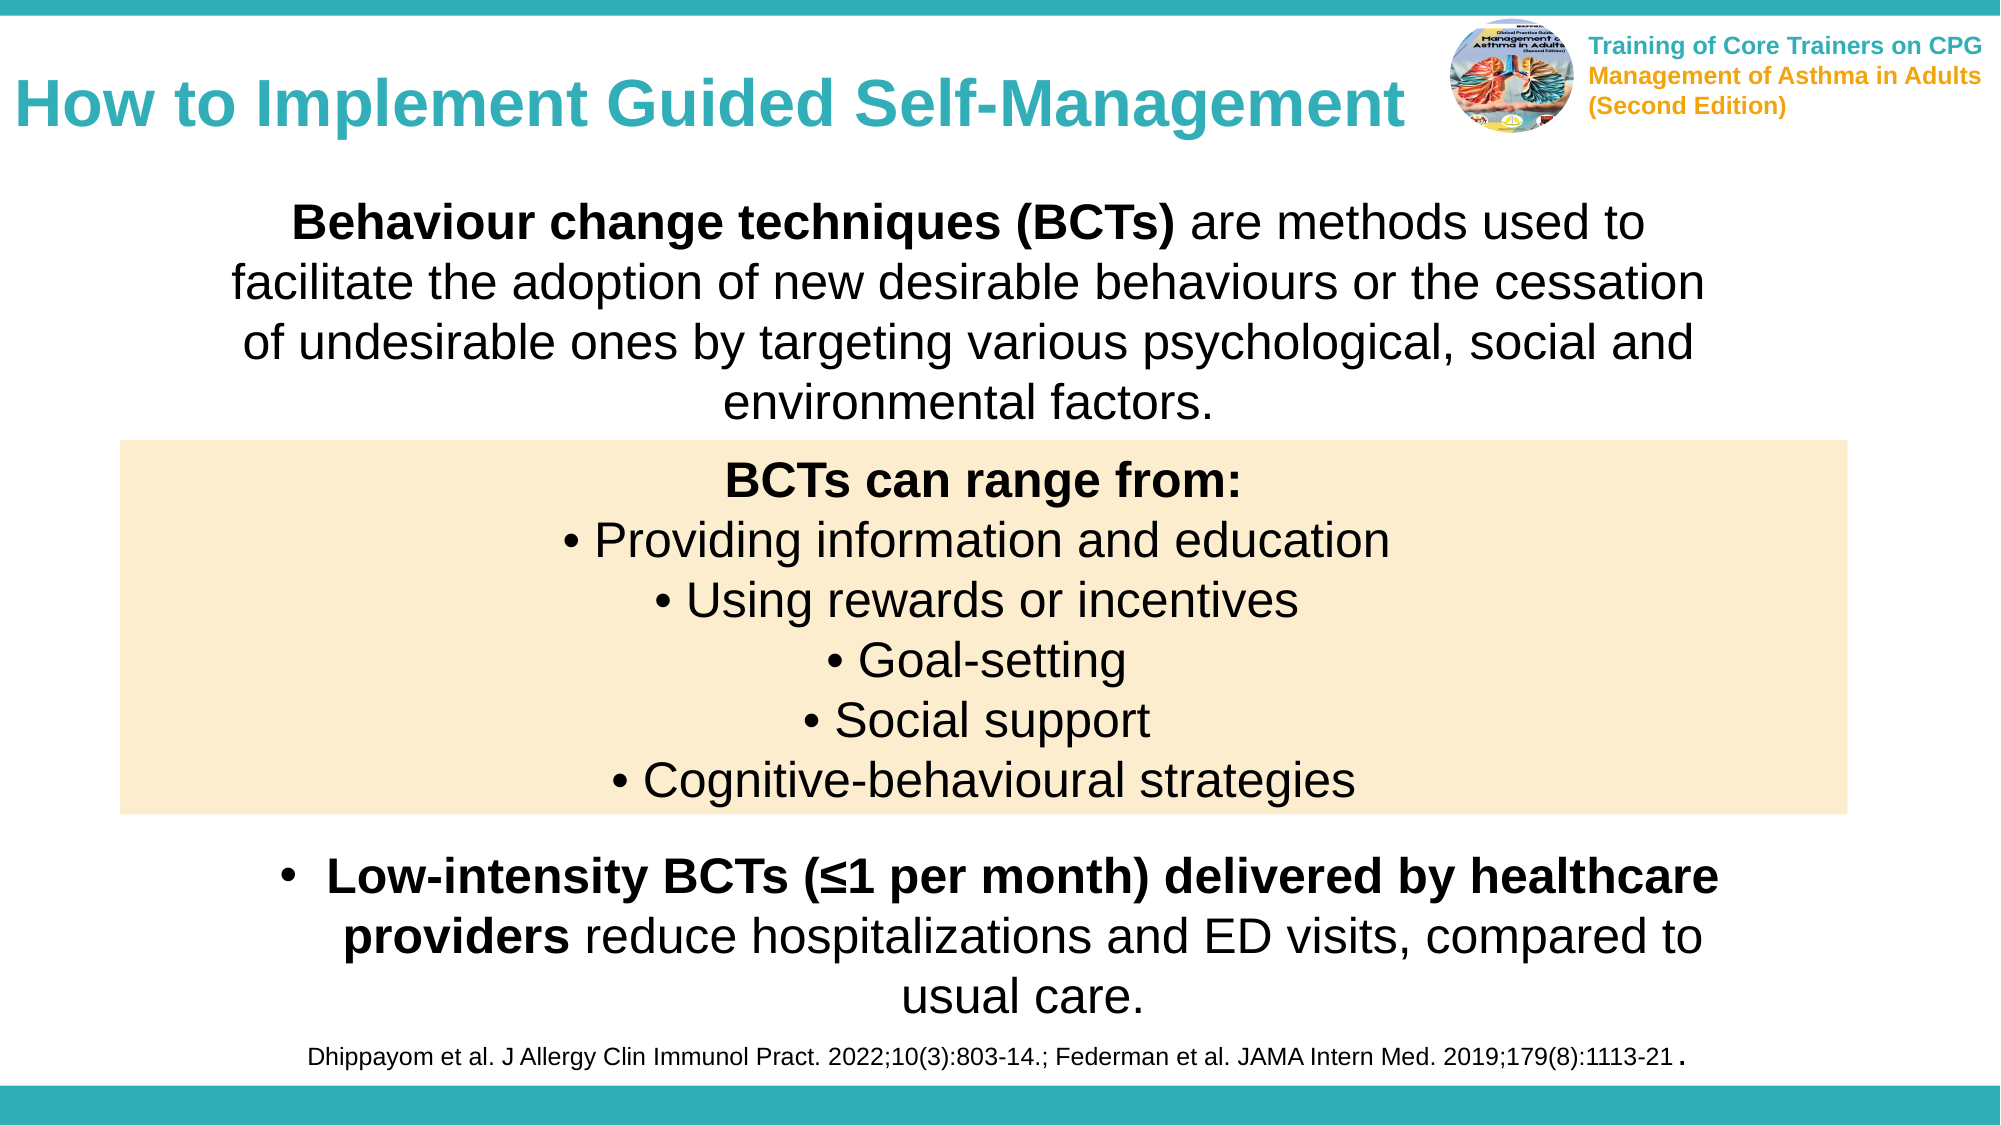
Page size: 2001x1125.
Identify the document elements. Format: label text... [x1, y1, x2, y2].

text_box Behaviour change techniques (BCTs) are methods used to facilitate the adoption of new desirable behaviours or the cessation of undesirable ones by targeting various psychological, social and environmental factors. [192, 182, 1746, 438]
text_box Dhippayom et al. J Allergy Clin Immunol Pract. 2022;10(3):803-14.; Federman et al. JAMA Intern Med. 2019;179(8):1113-21. [292, 1032, 1784, 1080]
list How to Implement Guided Self-Management [0, 36, 1712, 163]
picture [1467, 18, 1557, 36]
text_box BCTs can range from: • Providing information and education • Using rewards or incentives • Goal-setting • Social support • Cognitive-behavioural strategies [120, 439, 1848, 815]
text_box Low-intensity BCTs (≤1 per month) delivered by healthcare providers reduce hospitalizations and ED visits, compared to usual care. [215, 836, 1784, 1032]
